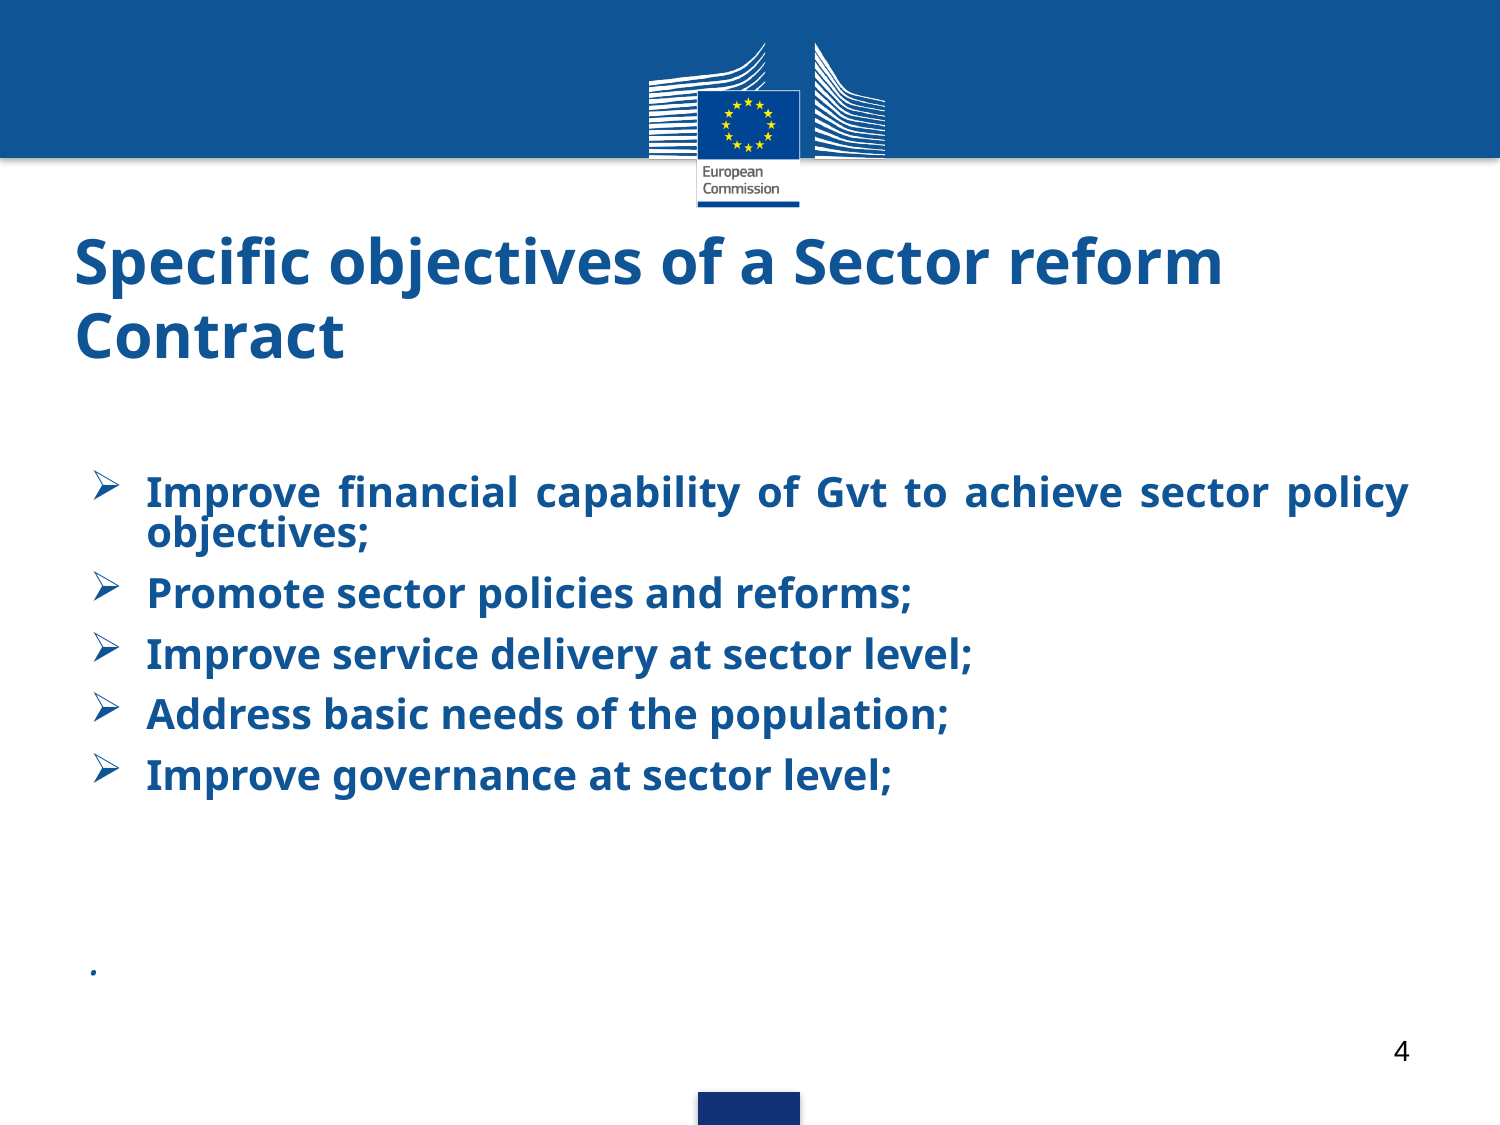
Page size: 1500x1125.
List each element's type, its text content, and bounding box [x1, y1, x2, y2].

title Specific objectives of a Sector reform Contract [0, 219, 1460, 374]
picture [649, 42, 885, 208]
slide_number 4 [1074, 1048, 1426, 1103]
list Improve financial capability of Gvt to achieve sector policy objectives; Promote sector policies and reforms; Improve service delivery at sector level; Address basic needs of the population; Improve governance at sector level; . [74, 396, 1426, 1048]
